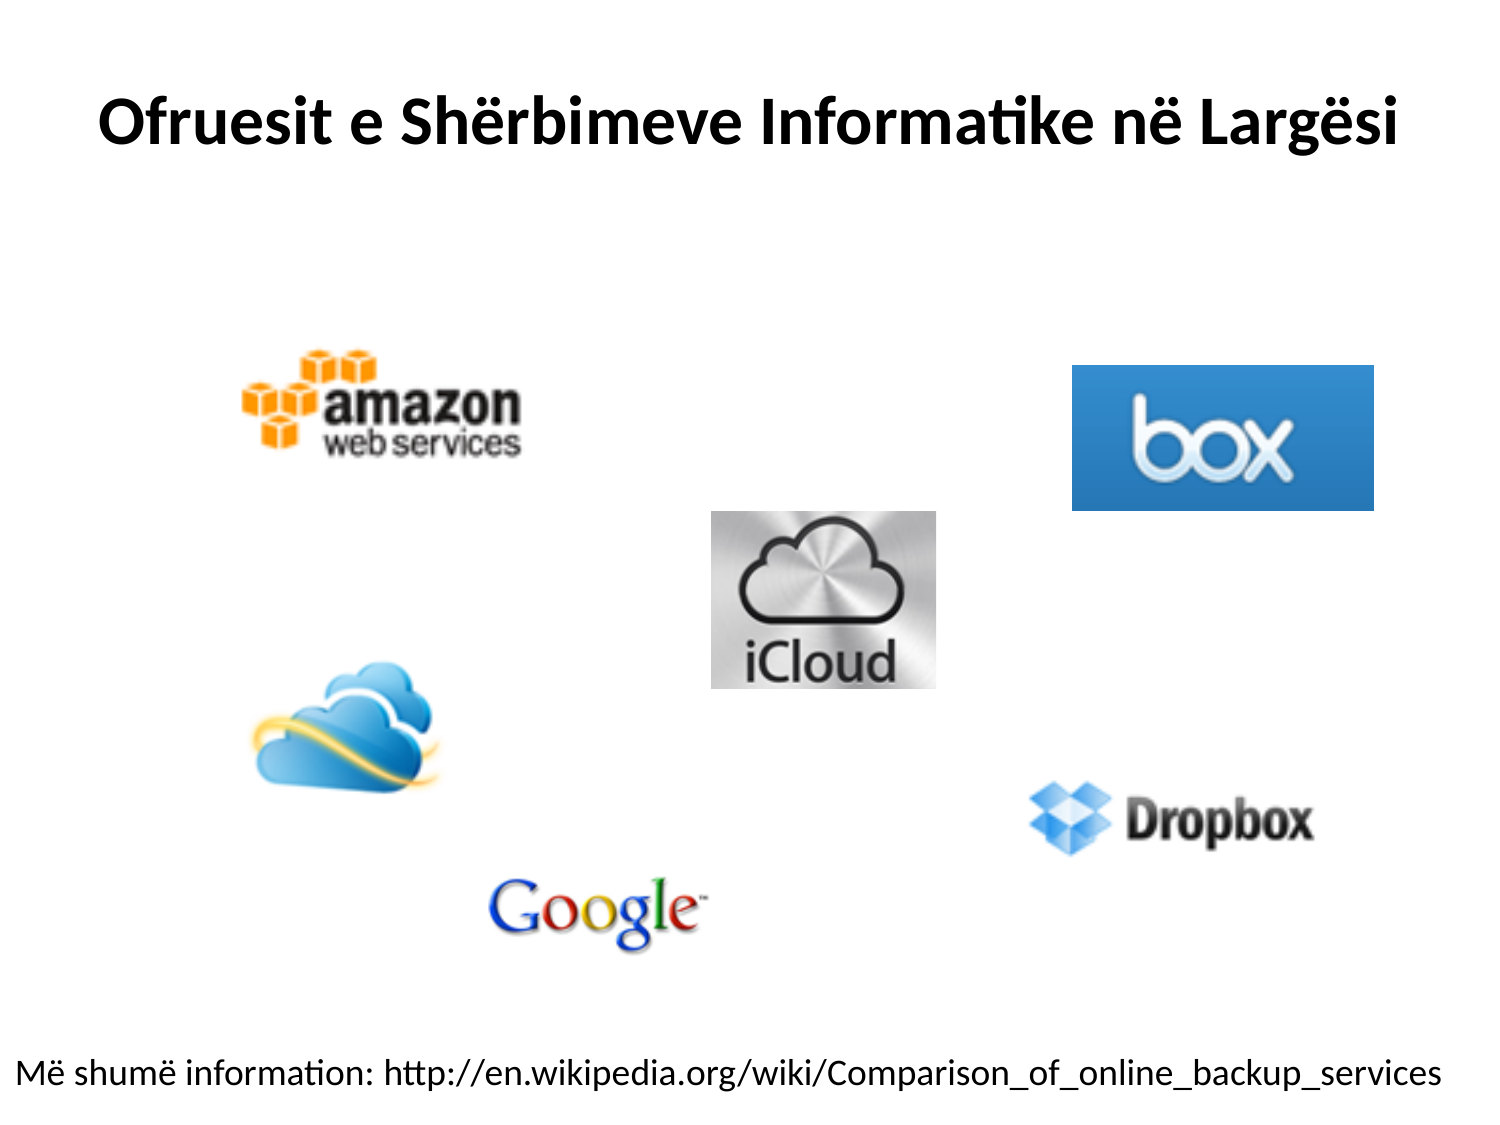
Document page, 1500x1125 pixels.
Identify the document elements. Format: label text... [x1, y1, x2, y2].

picture [710, 510, 937, 689]
picture [1070, 363, 1375, 511]
picture [486, 867, 711, 957]
title Ofruesit e Shërbimeve Informatike në Largësi [75, 45, 1425, 188]
text_box Më shumë information: http://en.wikipedia.org/wiki/Comparison_of_online_backup_services [0, 1040, 1500, 1100]
picture [238, 340, 542, 482]
picture [238, 647, 464, 804]
picture [1013, 770, 1331, 868]
